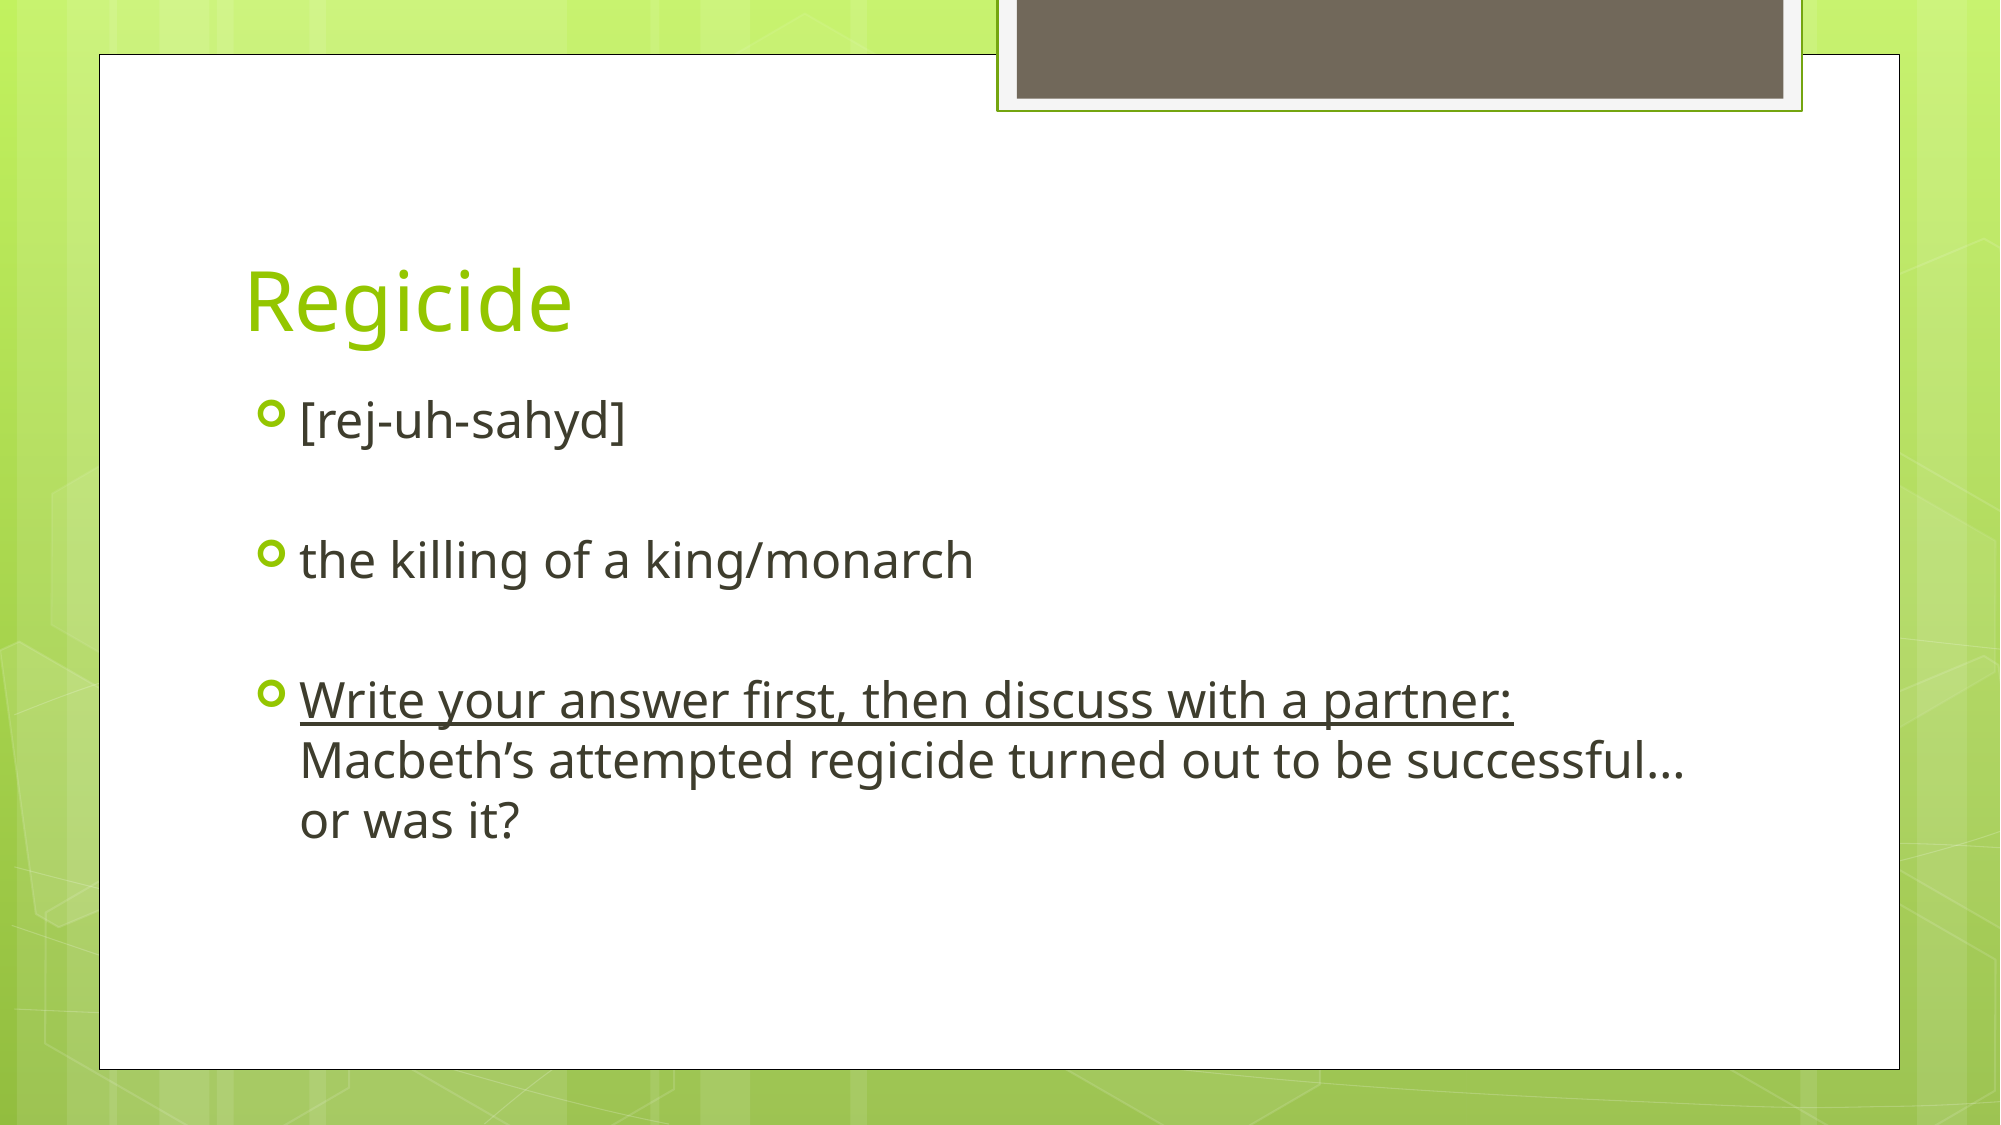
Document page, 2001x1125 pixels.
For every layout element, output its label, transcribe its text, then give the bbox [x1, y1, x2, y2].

list [rej-uh-sahyd] the killing of a king/monarch Write your answer first, then discuss with a partner: Macbeth’s attempted regicide turned out to be successful…or was it? [228, 381, 1711, 957]
title Regicide [228, 168, 1765, 357]
